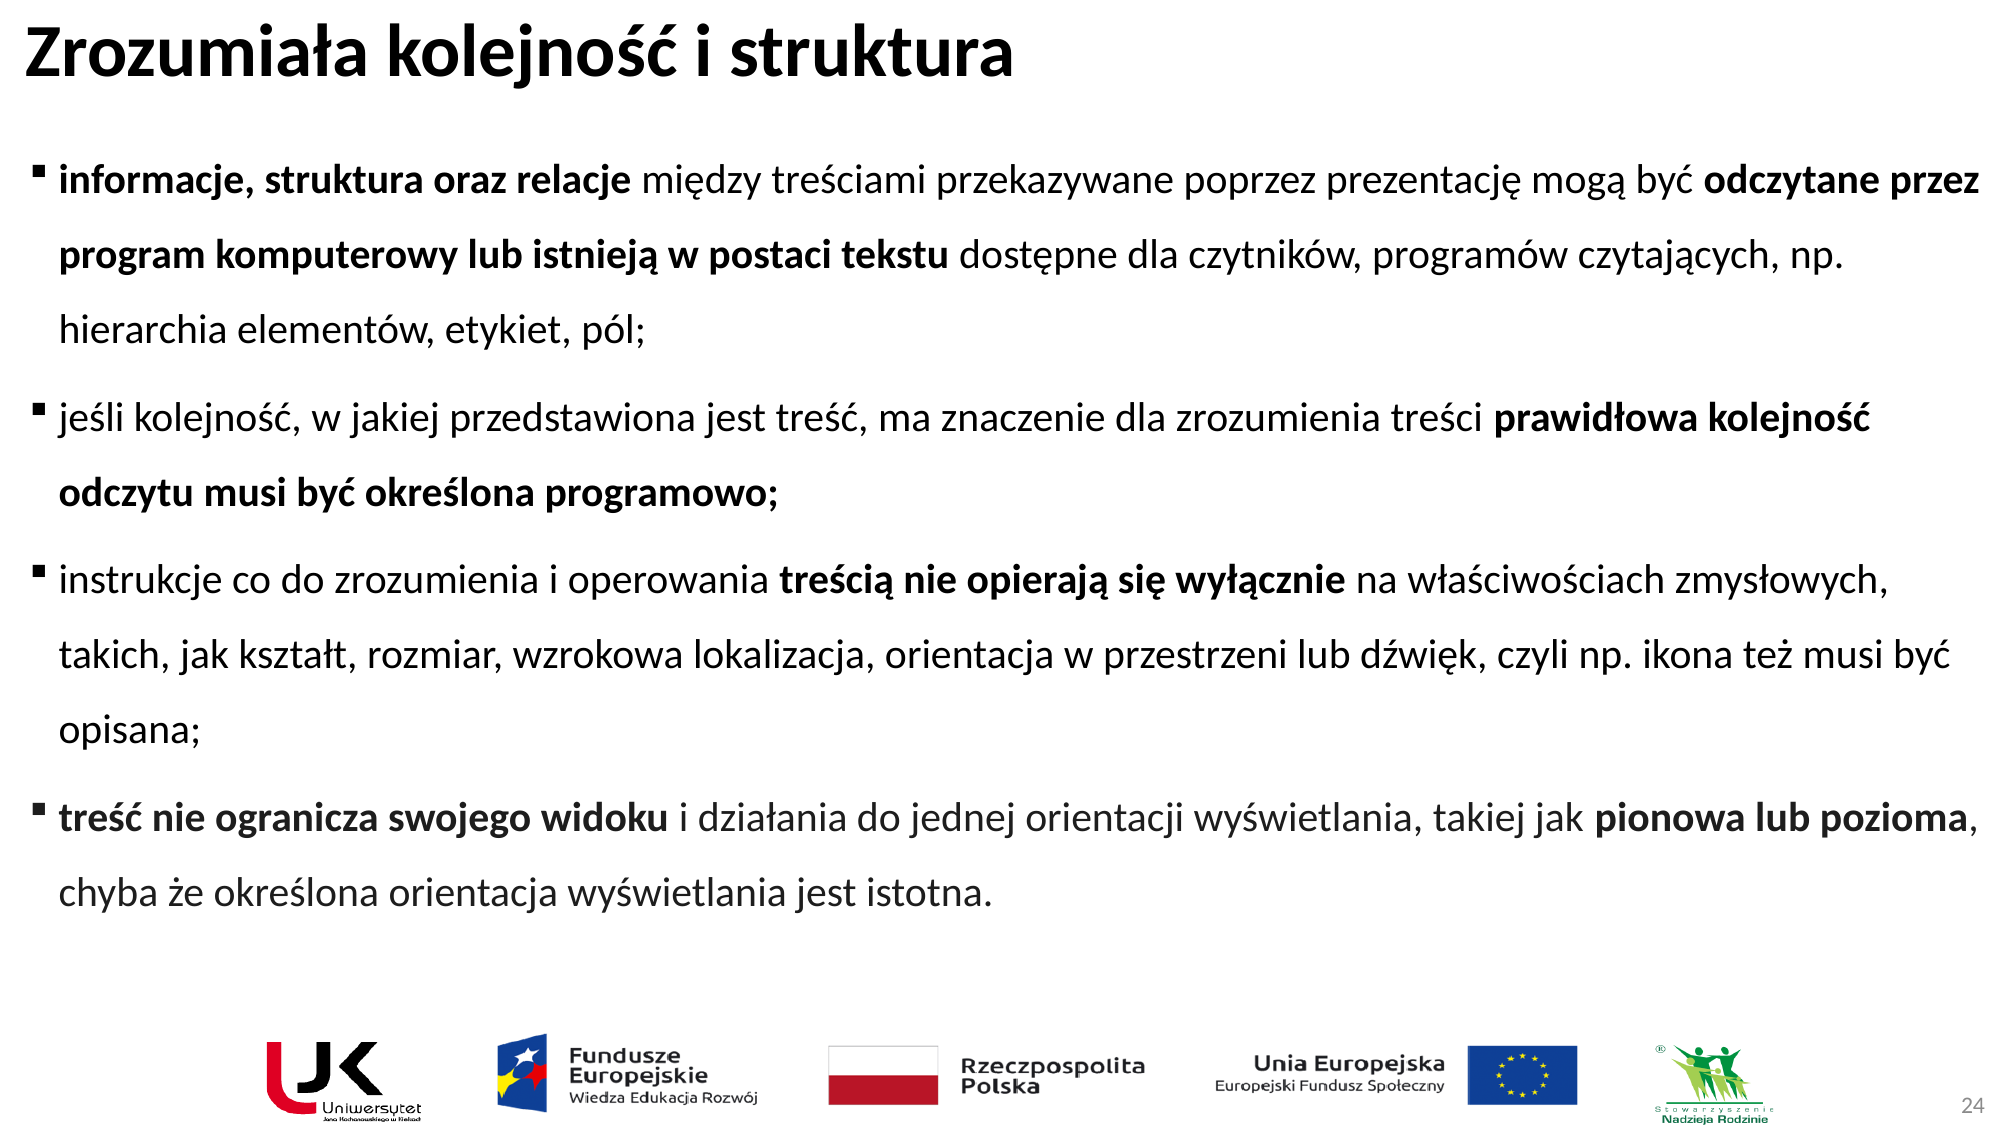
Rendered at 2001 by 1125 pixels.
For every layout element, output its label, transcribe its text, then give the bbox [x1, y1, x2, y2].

picture [1655, 1044, 1774, 1125]
title Zrozumiała kolejność i struktura [25, 1, 1211, 113]
picture [266, 1042, 421, 1122]
slide_number 24 [1864, 1086, 2000, 1122]
list informacje, struktura oraz relacje między treściami przekazywane poprzez prezentację mogą być odczytane przez program komputerowy lub istnieją w postaci tekstu dostępne dla czytników, programów czytających, np. hierarchia elementów, etykiet, pól; jeśli kolejność, w jakiej przedstawiona jest treść, ma znaczenie dla zrozumienia treści prawidłowa kolejność odczytu musi być określona programowo; instrukcje co do zrozumienia i operowania treścią nie opierają się wyłącznie na właściwościach zmysłowych, takich, jak kształt, rozmiar, wzrokowa lokalizacja, orientacja w przestrzeni lub dźwięk, czyli np. ikona też musi być opisana; treść nie ogranicza swojego widoku i działania do jednej orientacji wyświetlania, takiej jak pionowa lub pozioma, chyba że określona orientacja wyświetlania jest istotna. [0, 126, 1982, 954]
picture [463, 1004, 1613, 1125]
